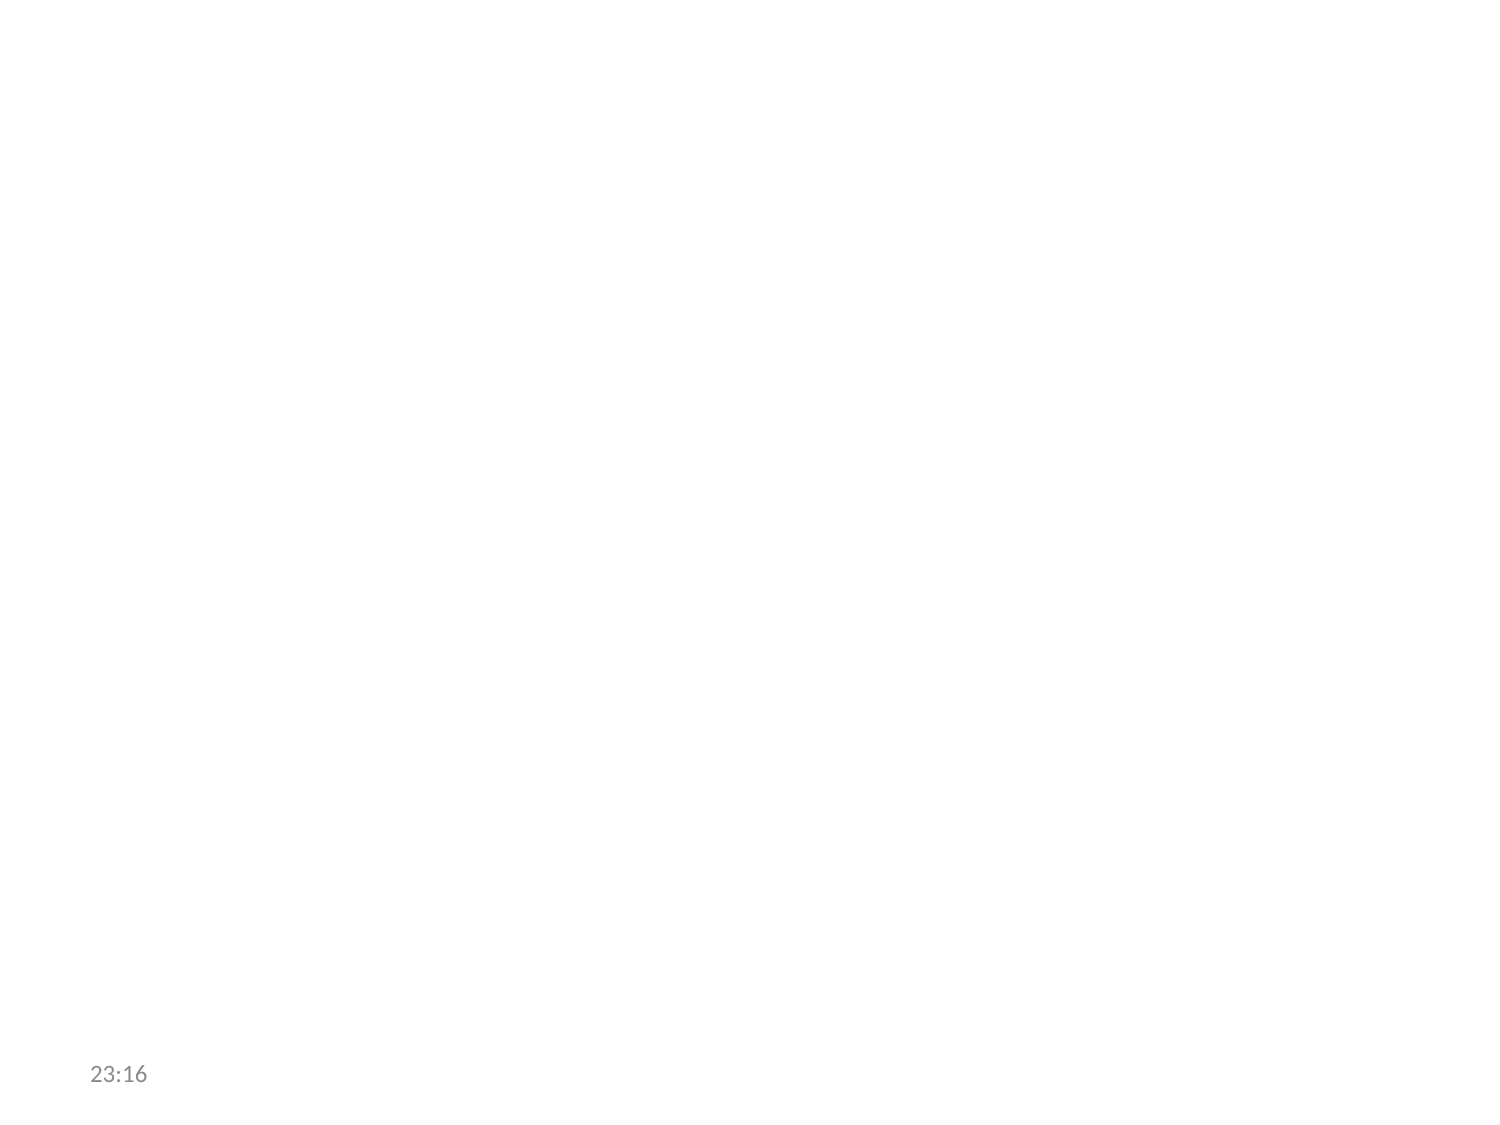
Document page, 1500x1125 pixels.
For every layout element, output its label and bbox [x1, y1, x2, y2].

slide_number [75, 1042, 425, 1103]
